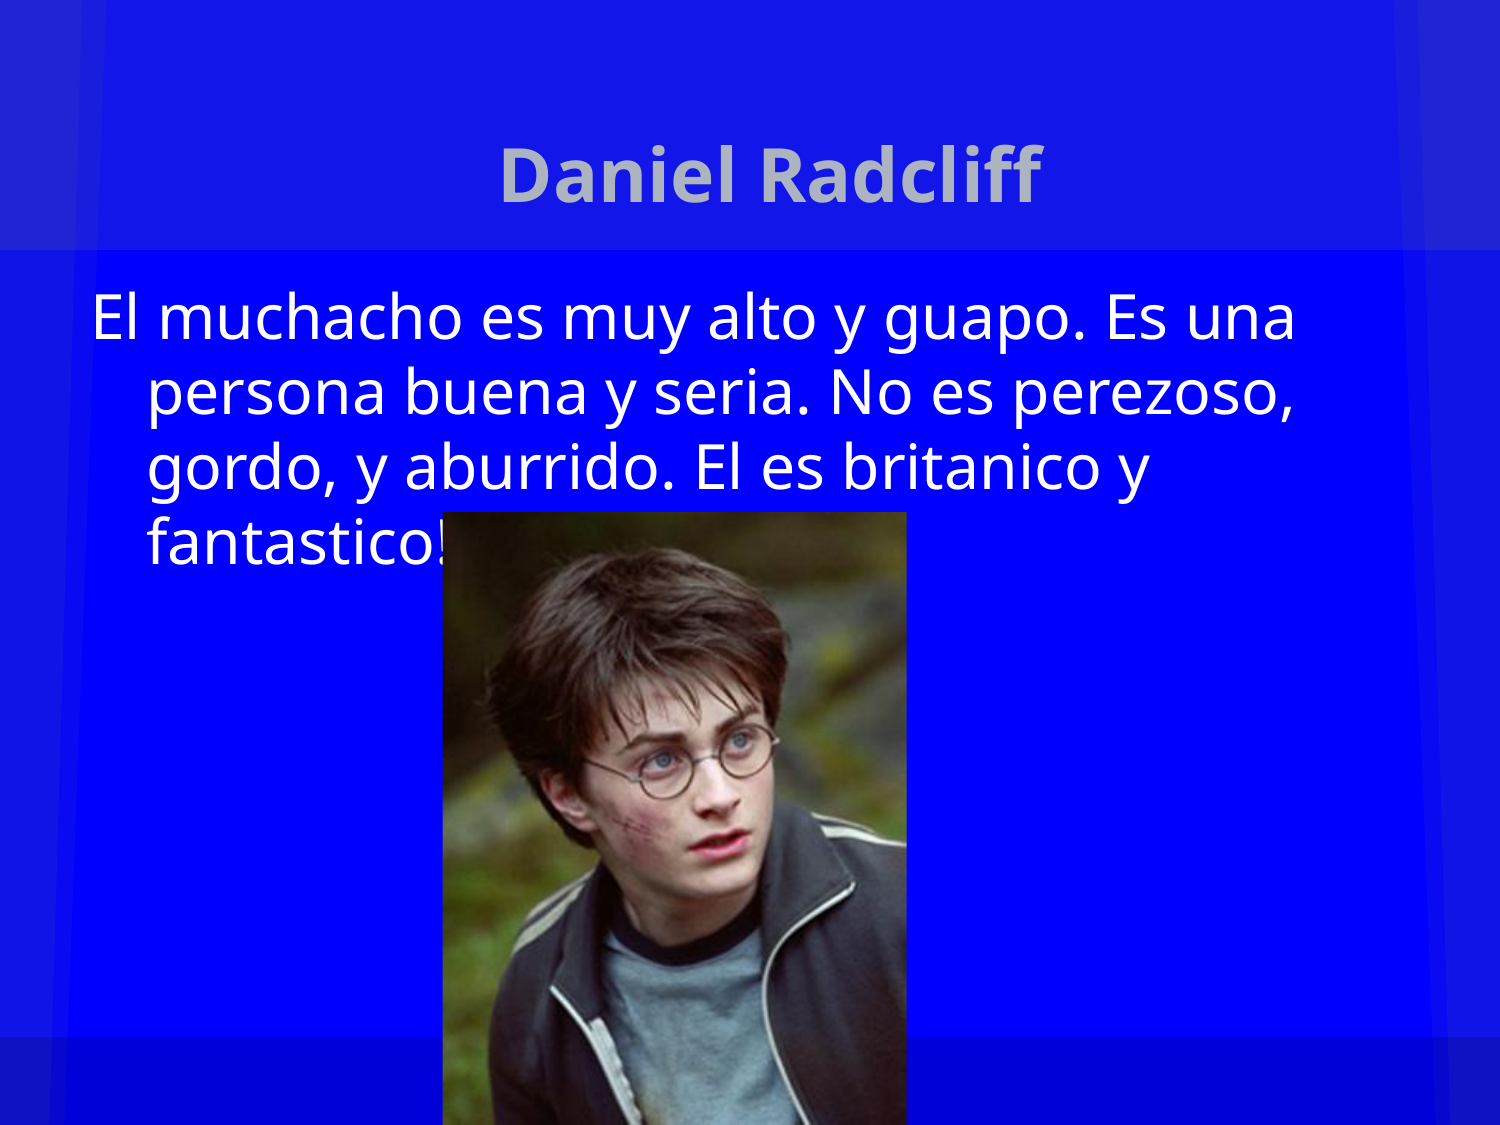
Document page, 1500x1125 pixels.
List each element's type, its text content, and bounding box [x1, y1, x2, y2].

text_box [442, 512, 907, 1125]
title Daniel Radcliff [75, 45, 1425, 233]
list El muchacho es muy alto y guapo. Es una persona buena y seria. No es perezoso, gordo, y aburrido. El es britanico y fantastico! [75, 262, 1425, 1078]
